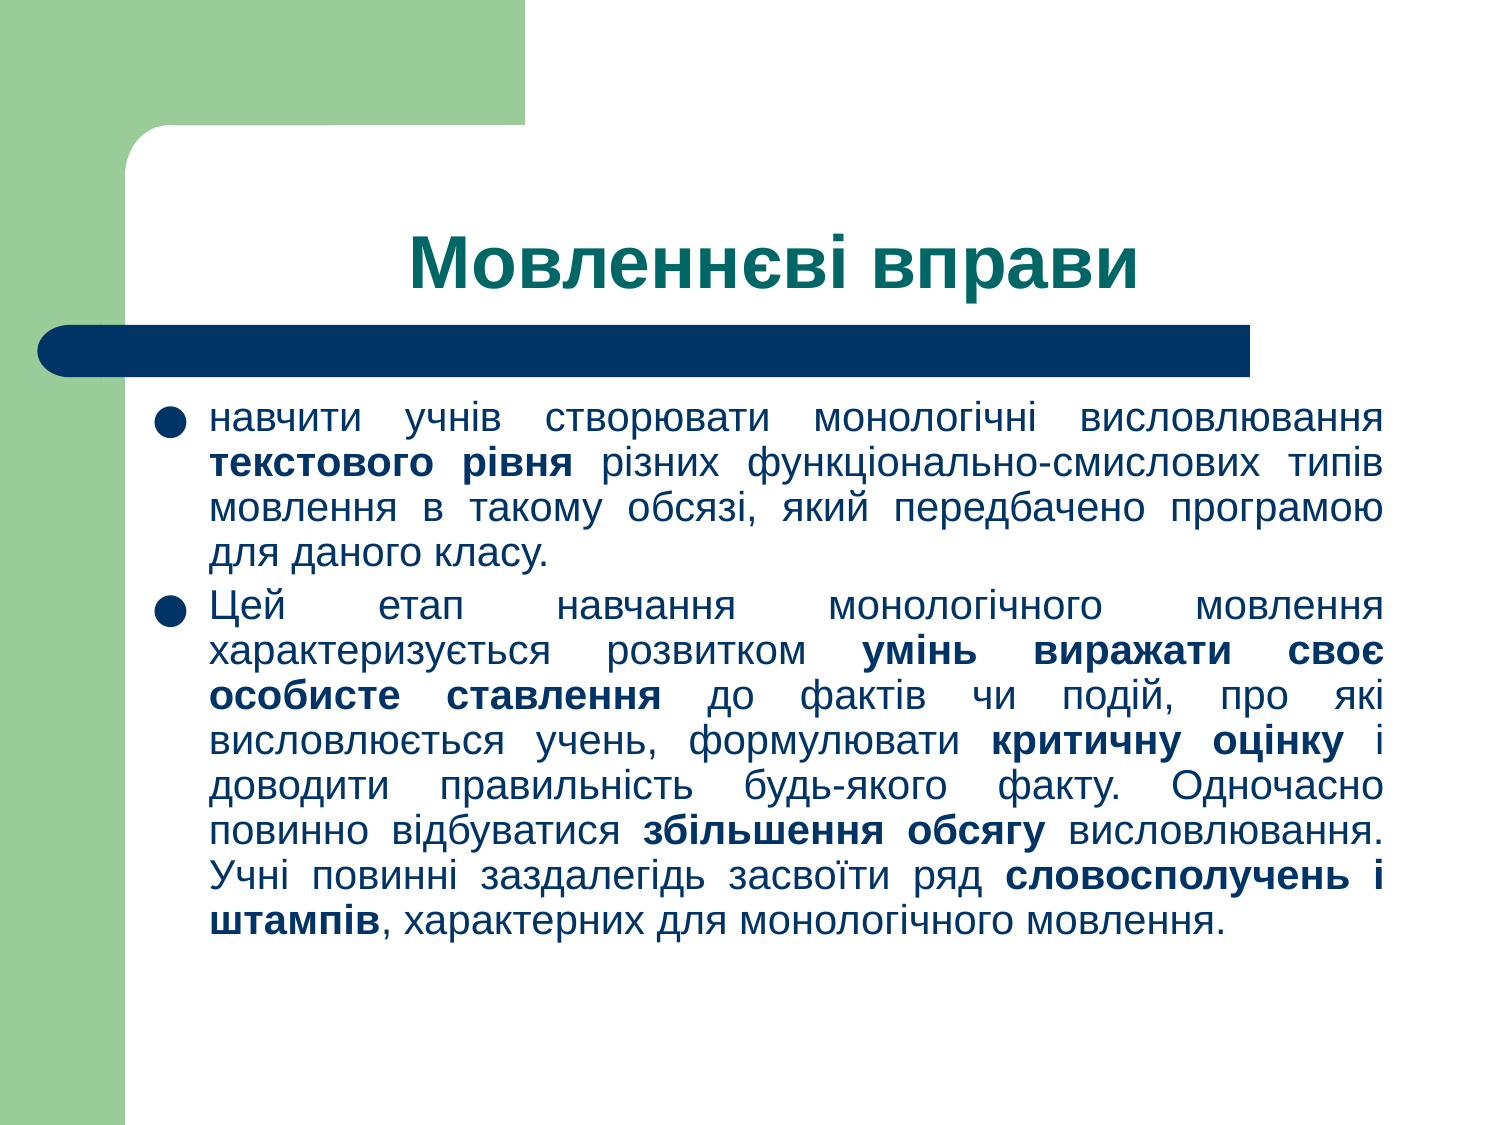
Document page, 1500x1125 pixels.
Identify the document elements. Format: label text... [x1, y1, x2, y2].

title Мовленнєві вправи [125, 125, 1425, 313]
list навчити учнів створювати монологічні висловлювання текстового рівня різних функціонально-смислових типів мовлення в такому обсязі, який передбачено програмою для даного класу. Цей етап навчання монологічного мовлення характеризується розвитком умінь виражати своє особисте ставлення до фактів чи подій, про які висловлюється учень, формулювати критичну оцінку і доводити правильність будь-якого факту. Одночасно повинно відбуватися збільшення обсягу висловлювання. Учні повинні заздалегідь засвоїти ряд словосполучень і штампів, характерних для монологічного мовлення. [137, 387, 1400, 999]
